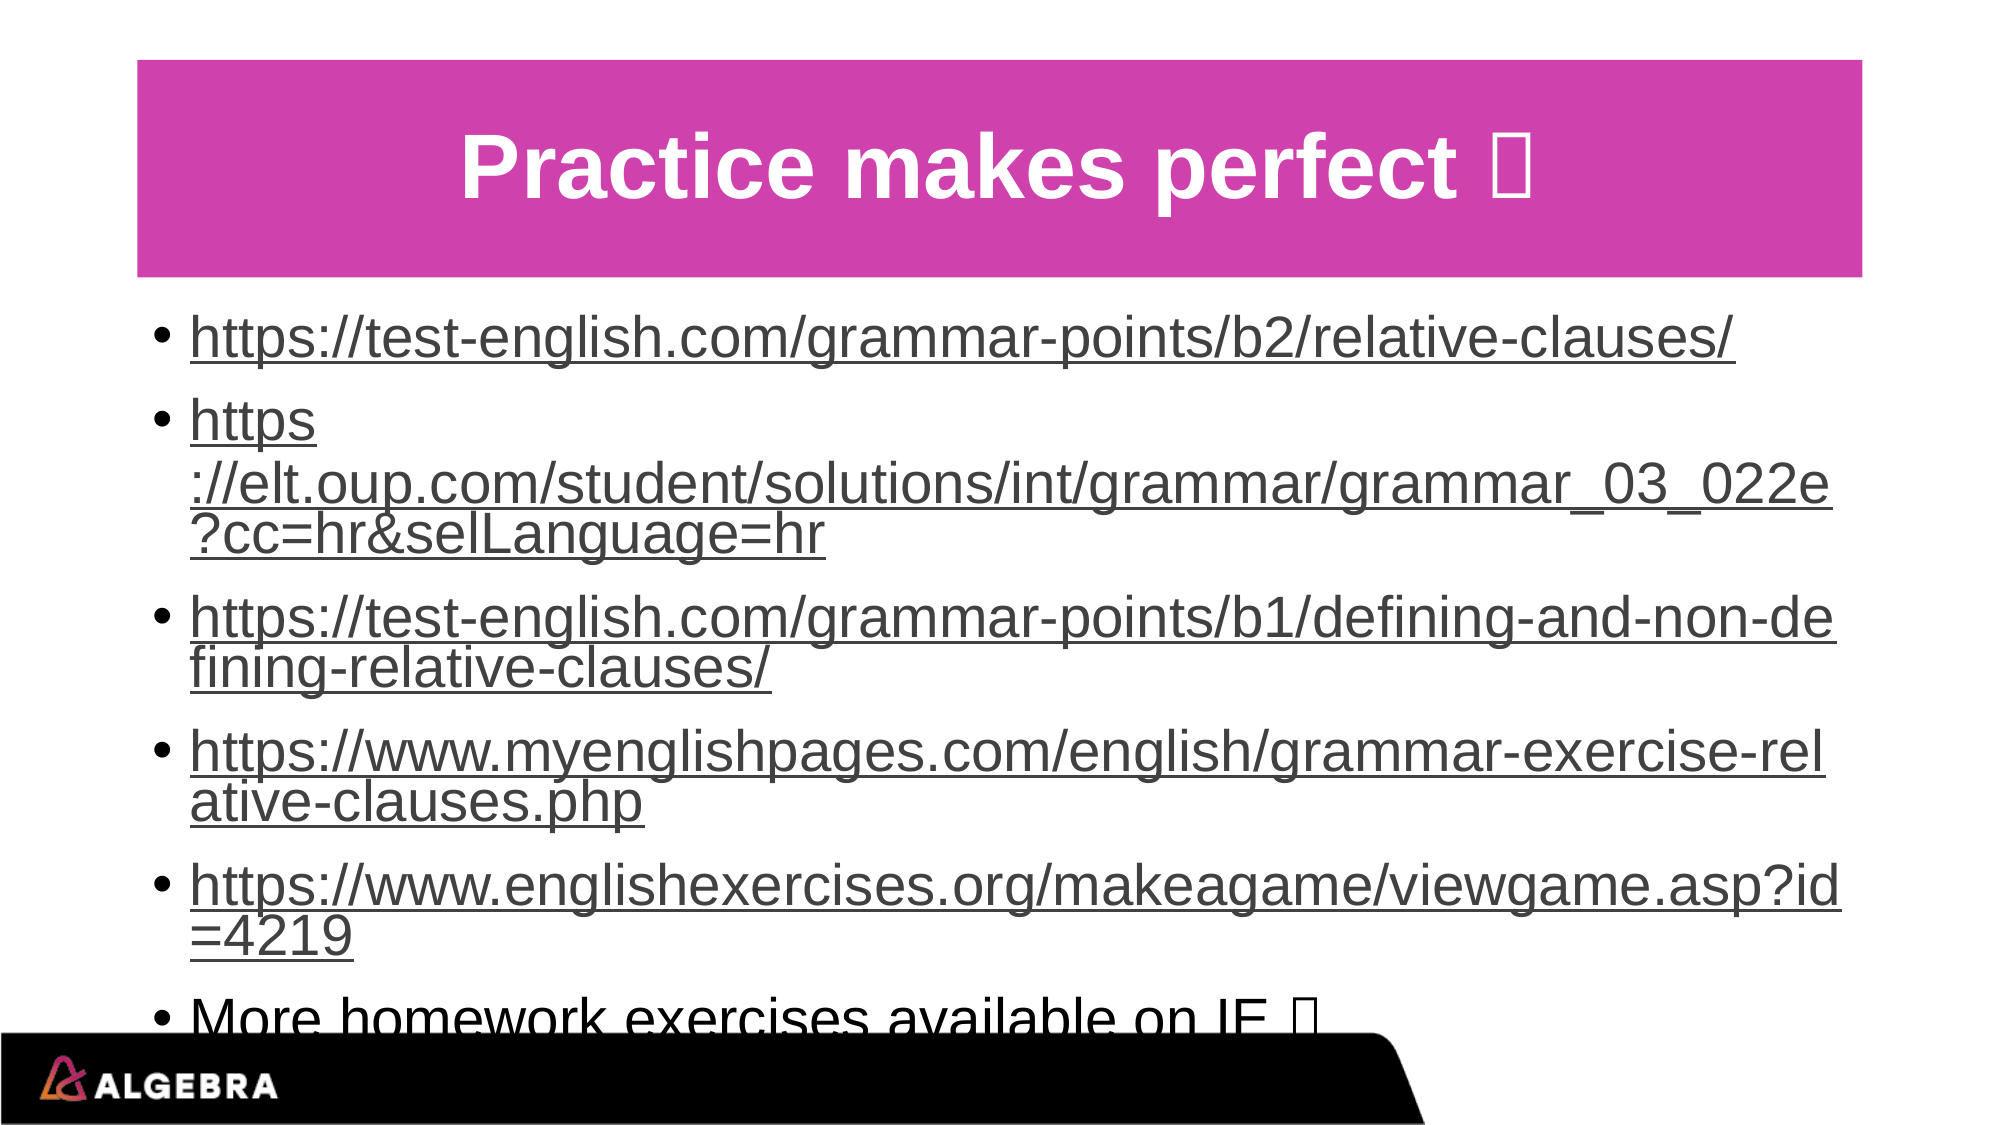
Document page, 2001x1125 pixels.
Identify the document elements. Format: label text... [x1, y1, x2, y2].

list https://test-english.com/grammar-points/b2/relative-clauses/ https://elt.oup.com/student/solutions/int/grammar/grammar_03_022e?cc=hr&selLanguage=hr https://test-english.com/grammar-points/b1/defining-and-non-defining-relative-clauses/ https://www.myenglishpages.com/english/grammar-exercise-relative-clauses.php https://www.englishexercises.org/makeagame/viewgame.asp?id=4219 More homework exercises available on IE  [137, 299, 1863, 1014]
title Practice makes perfect  [137, 59, 1863, 278]
picture [0, 1032, 1425, 1125]
